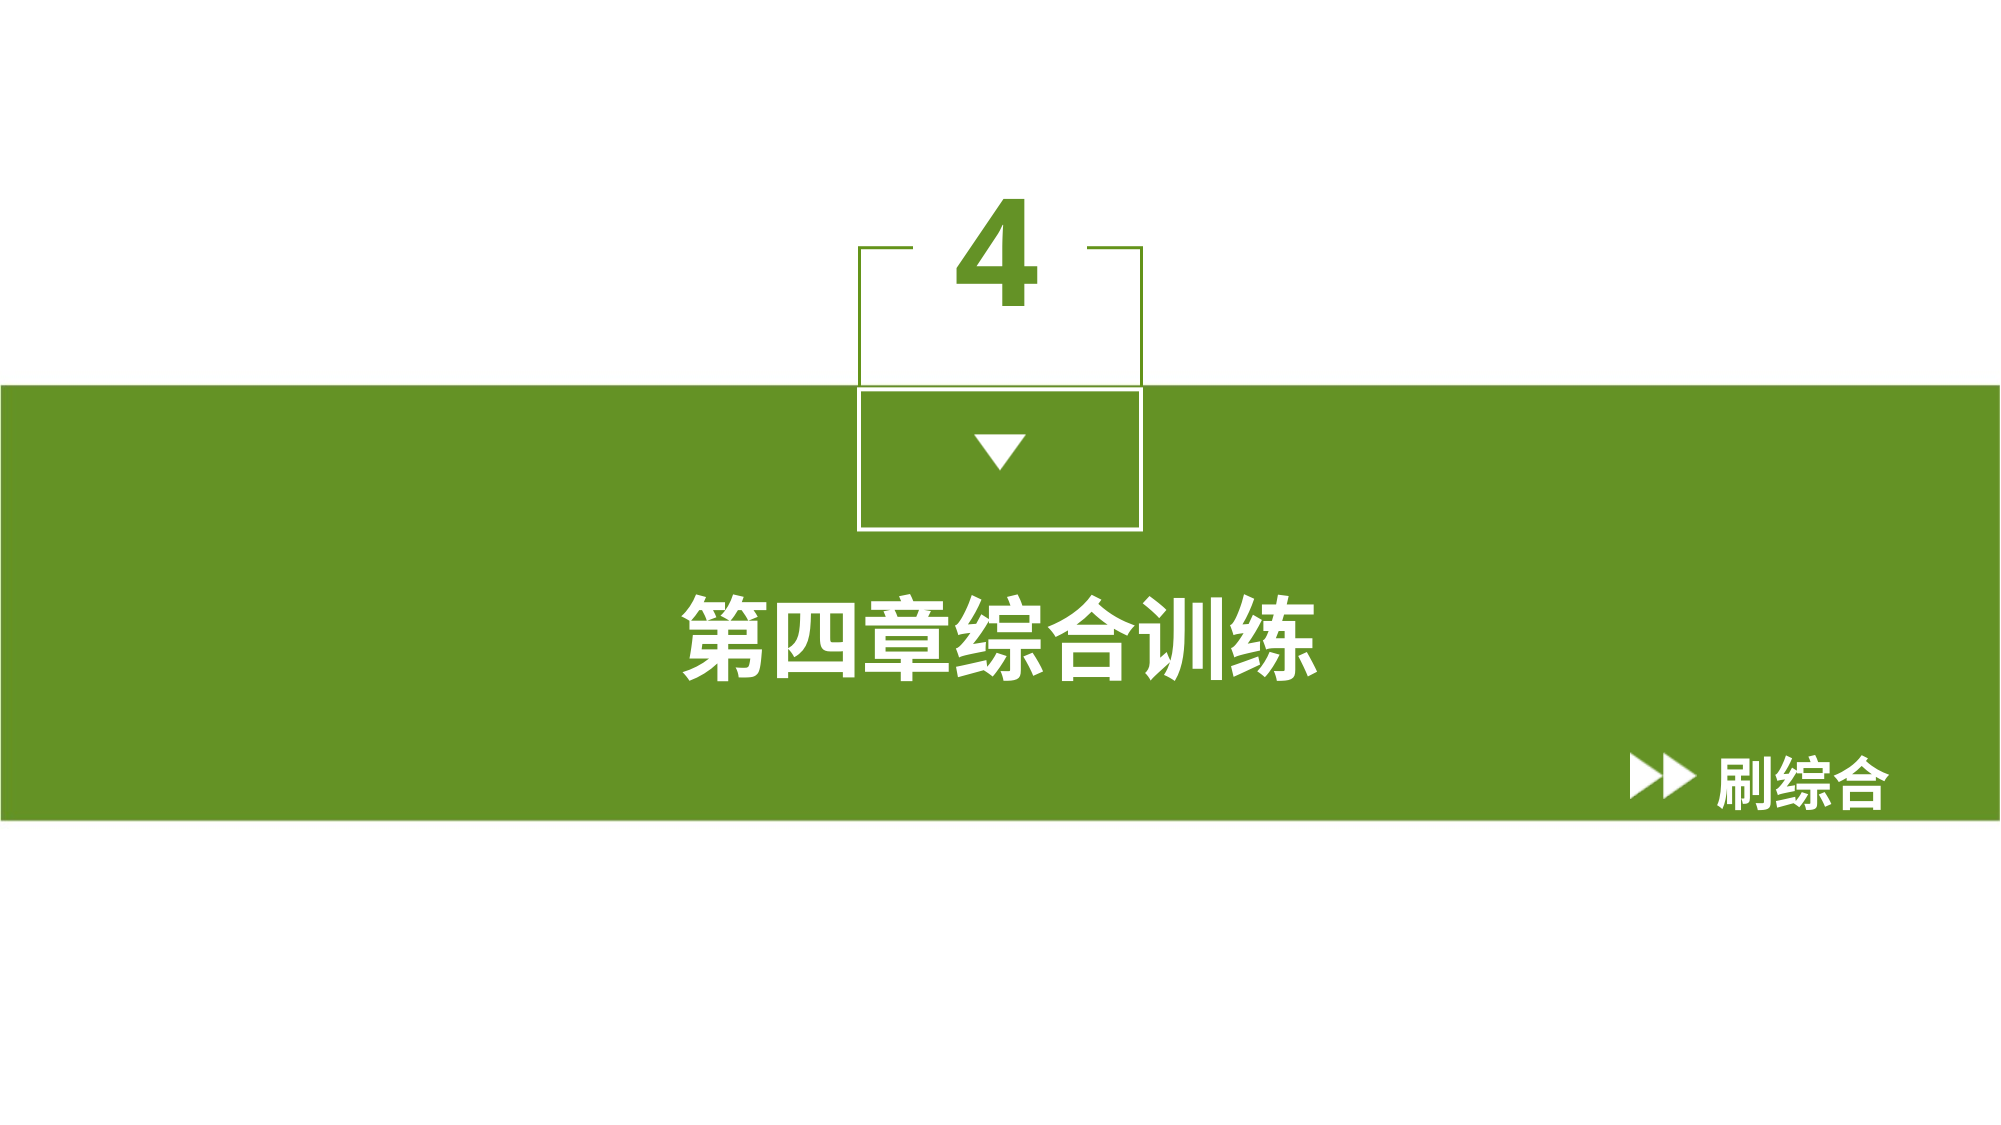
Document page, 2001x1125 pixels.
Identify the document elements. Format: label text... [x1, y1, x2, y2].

picture [0, 0, 2000, 572]
text_box 刷综合 [1715, 718, 1997, 812]
text_box 4 [865, 148, 1130, 345]
text_box 第四章综合训练 [0, 572, 2000, 699]
picture [0, 699, 2000, 1125]
